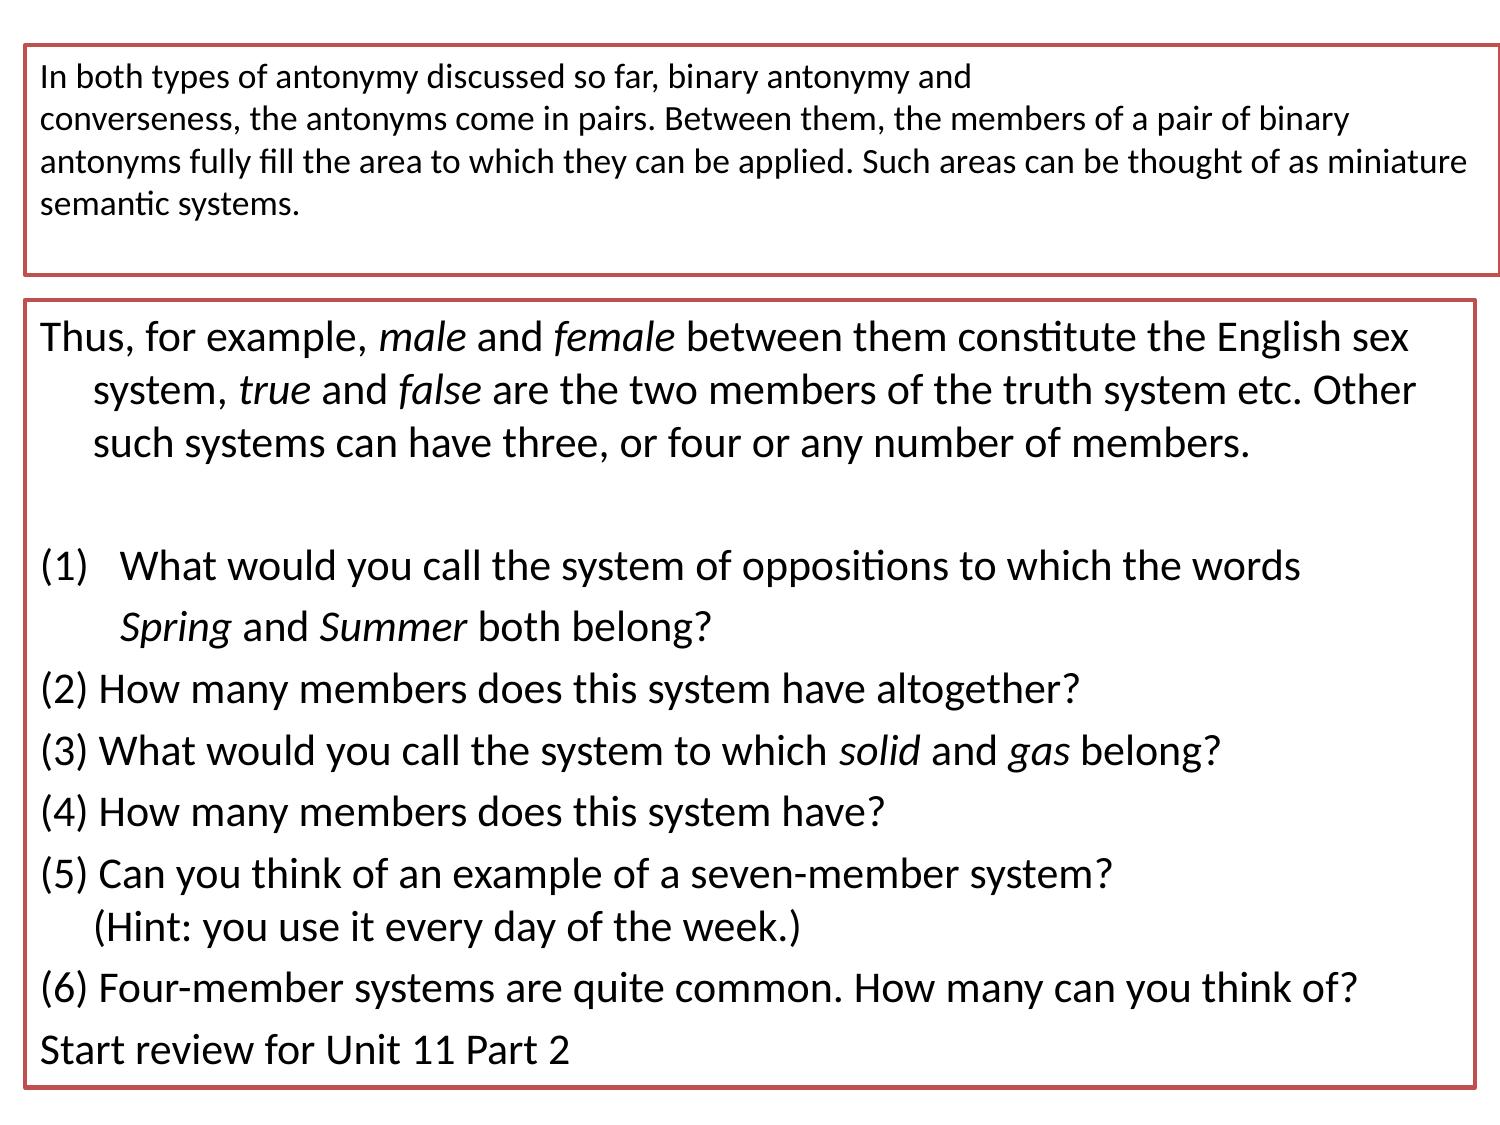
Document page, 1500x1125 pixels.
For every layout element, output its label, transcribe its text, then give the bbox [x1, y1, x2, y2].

title In both types of antonymy discussed so far, binary antonymy and converseness, the antonyms come in pairs. Between them, the members of a pair of binary antonyms fully fill the area to which they can be applied. Such areas can be thought of as miniature semantic systems. [23, 43, 1500, 277]
list Thus, for example, male and female between them constitute the English sex system, true and false are the two members of the truth system etc. Other such systems can have three, or four or any number of members. What would you call the system of oppositions to which the words Spring and Summer both belong? (2) How many members does this system have altogether? (3) What would you call the system to which solid and gas belong? (4) How many members does this system have? (5) Can you think of an example of a seven-member system? (Hint: you use it every day of the week.) (6) Four-member systems are quite common. How many can you think of? Start review for Unit 11 Part 2 [23, 298, 1477, 1090]
